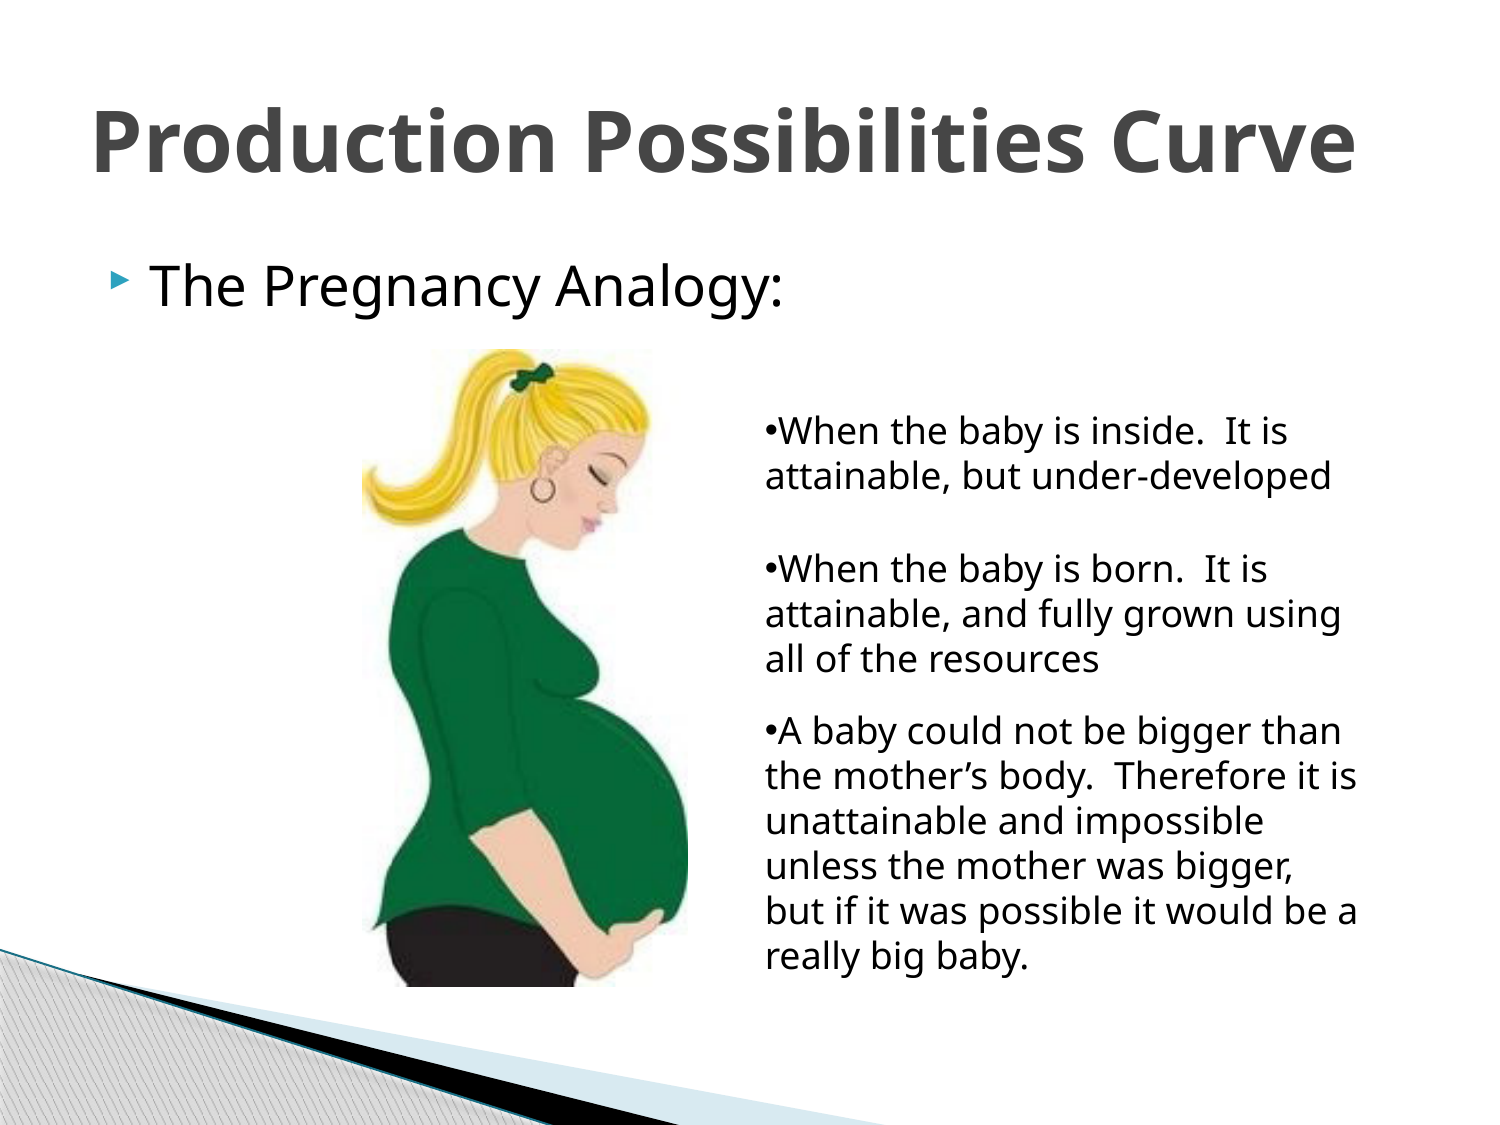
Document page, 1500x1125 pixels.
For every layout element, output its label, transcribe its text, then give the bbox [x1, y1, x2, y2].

list The Pregnancy Analogy: [75, 243, 1425, 986]
text_box When the baby is inside. It is attainable, but under-developed [750, 399, 1375, 505]
picture [362, 349, 688, 987]
text_box A baby could not be bigger than the mother’s body. Therefore it is unattainable and impossible unless the mother was bigger, but if it was possible it would be a really big baby. [750, 699, 1375, 985]
title Production Possibilities Curve [75, 45, 1425, 233]
text_box When the baby is born. It is attainable, and fully grown using all of the resources [750, 537, 1375, 688]
